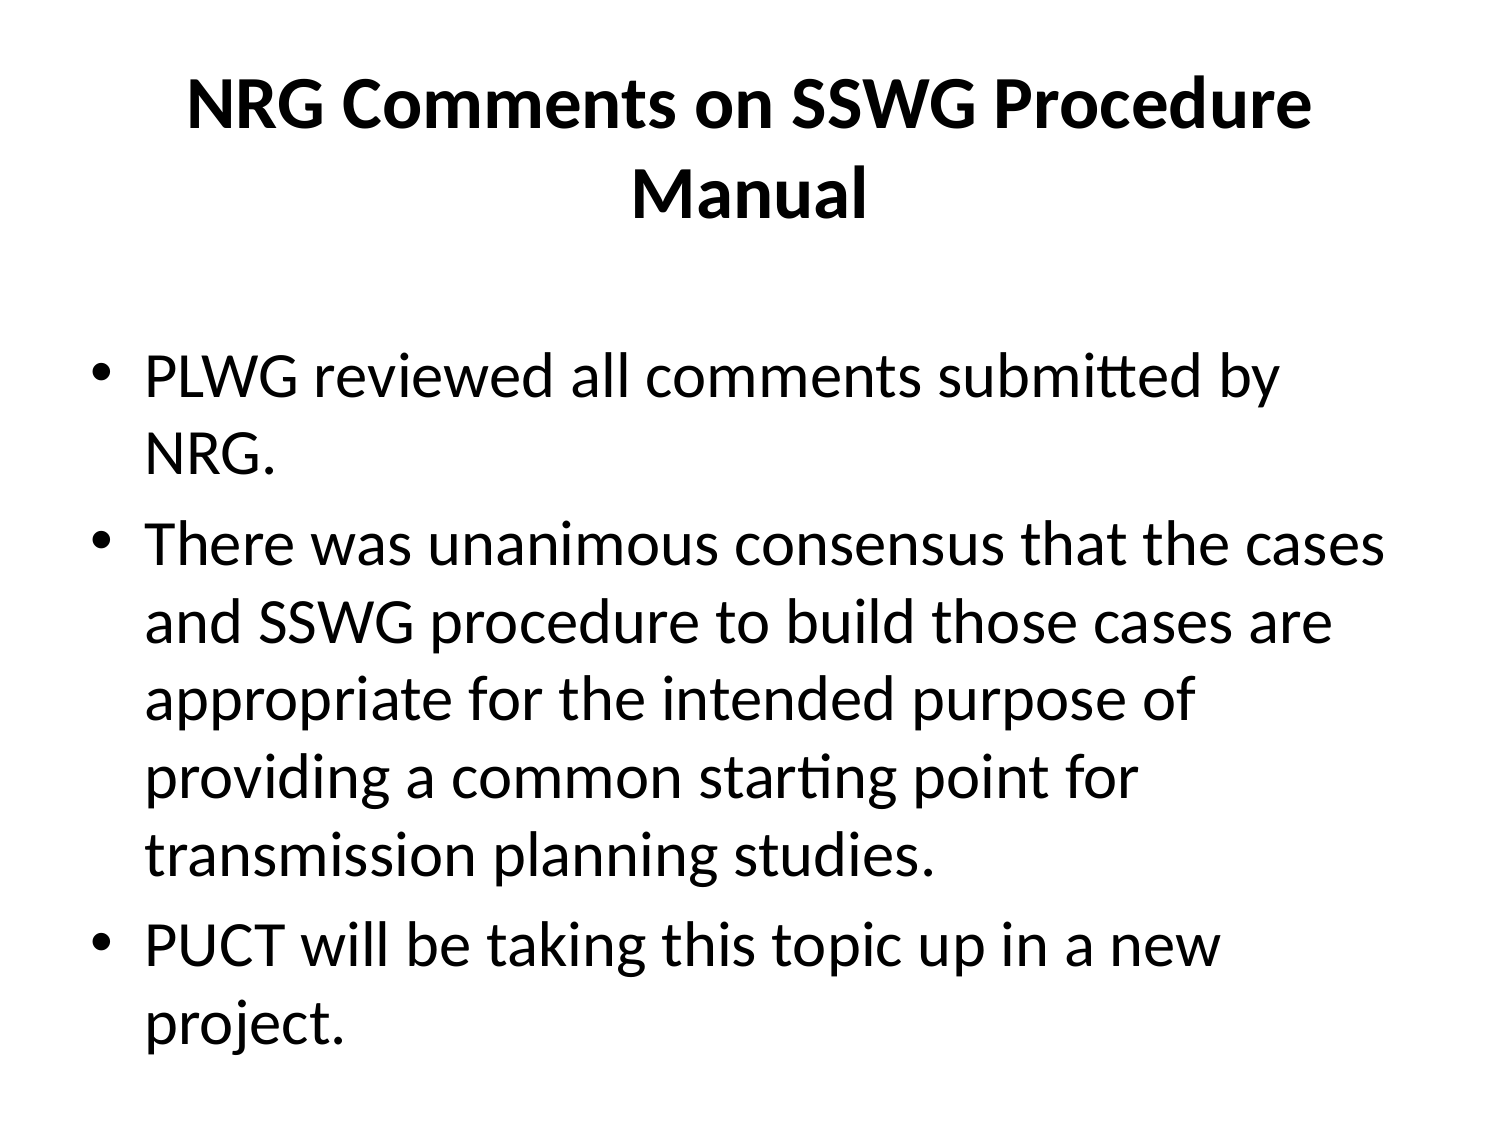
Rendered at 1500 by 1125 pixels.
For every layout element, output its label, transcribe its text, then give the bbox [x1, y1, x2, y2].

title NRG Comments on SSWG Procedure Manual [75, 50, 1425, 238]
list PLWG reviewed all comments submitted by NRG. There was unanimous consensus that the cases and SSWG procedure to build those cases are appropriate for the intended purpose of providing a common starting point for transmission planning studies. PUCT will be taking this topic up in a new project. [75, 324, 1425, 1068]
